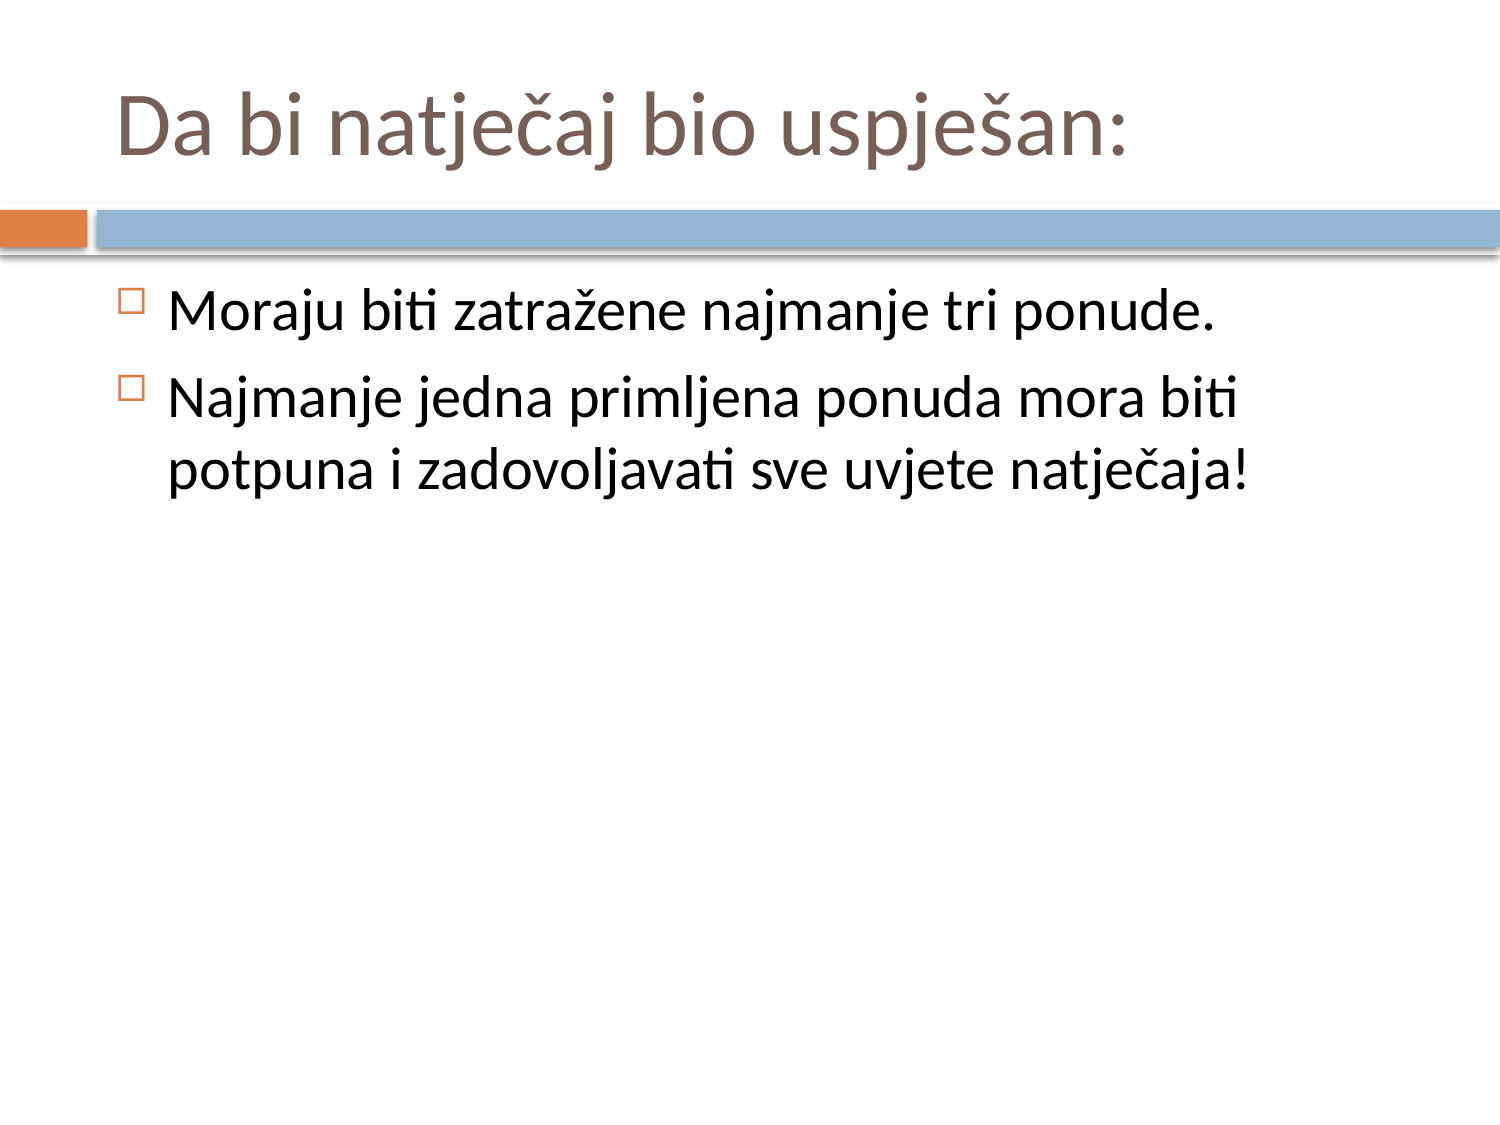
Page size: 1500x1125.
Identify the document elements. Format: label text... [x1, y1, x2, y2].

title Da bi natječaj bio uspješan: [100, 37, 1439, 201]
list Moraju biti zatražene najmanje tri ponude. Najmanje jedna primljena ponuda mora biti potpuna i zadovoljavati sve uvjete natječaja! [100, 262, 1439, 1001]
